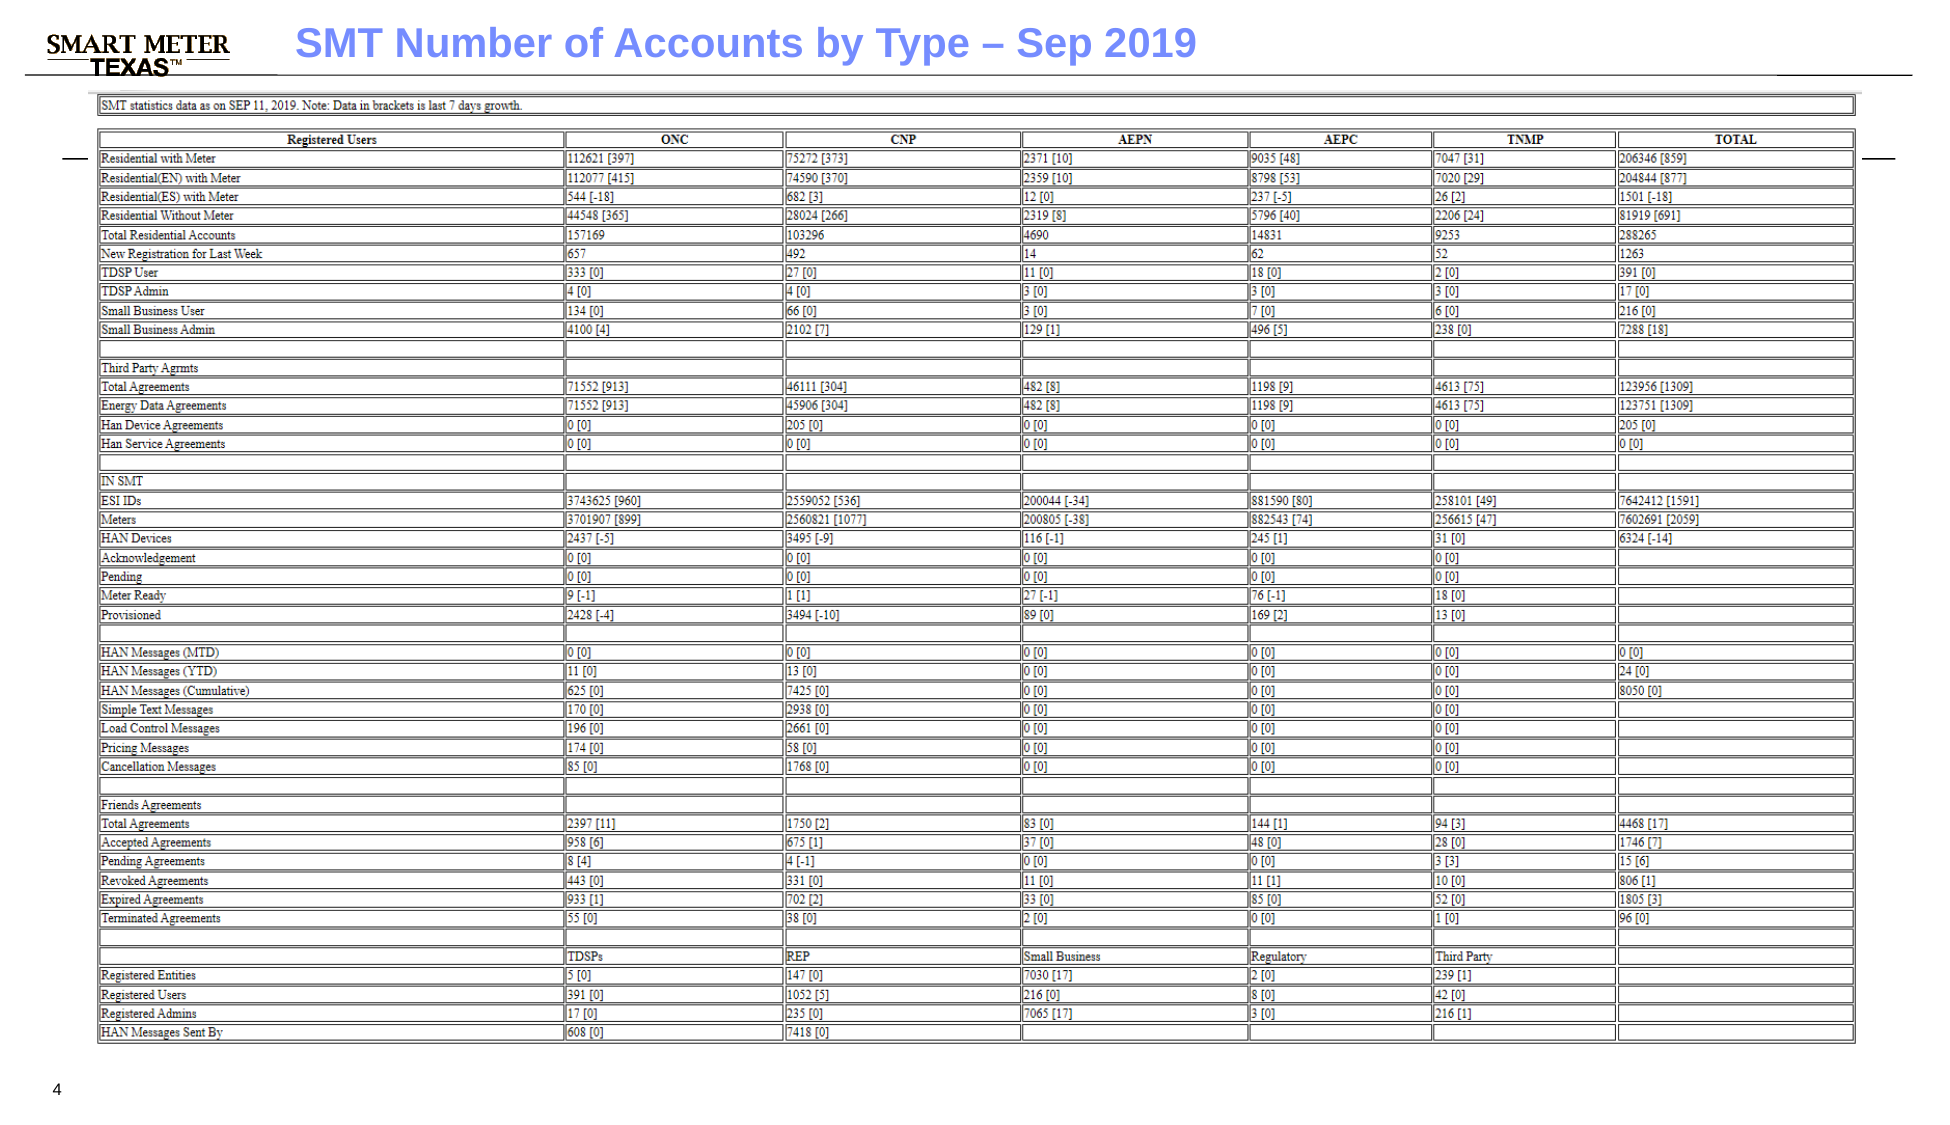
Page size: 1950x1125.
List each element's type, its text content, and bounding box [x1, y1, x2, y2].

picture [88, 90, 1862, 1051]
picture [33, 76, 199, 84]
text_box SMT Number of Accounts by Type – Sep 2019 [199, 37, 1850, 74]
picture [33, 24, 238, 74]
slide_number 4 [37, 1070, 116, 1102]
